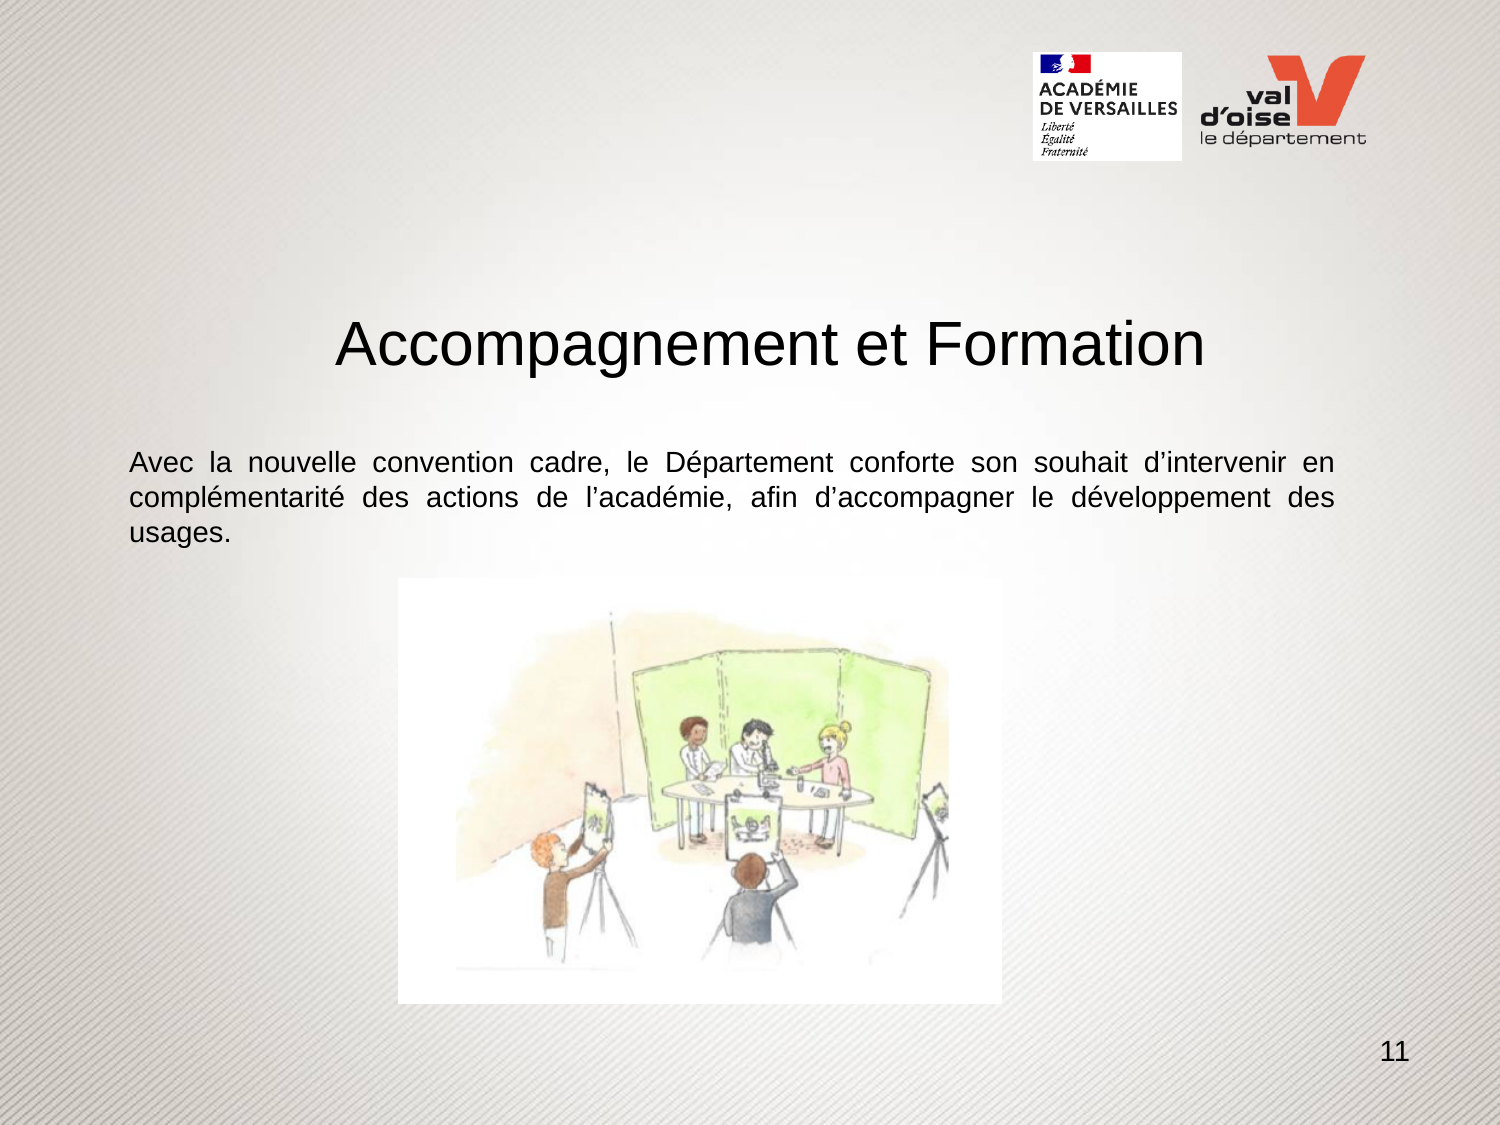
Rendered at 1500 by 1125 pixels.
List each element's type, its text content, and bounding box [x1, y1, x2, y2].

text_box Accompagnement et Formation [21, 295, 1500, 385]
slide_number 11 [1074, 1024, 1425, 1103]
text_box Avec la nouvelle convention cadre, le Département conforte son souhait d’intervenir en complémentarité des actions de l’académie, afin d’accompagner le développement des usages. [114, 436, 1352, 557]
picture [0, 0, 1500, 1125]
